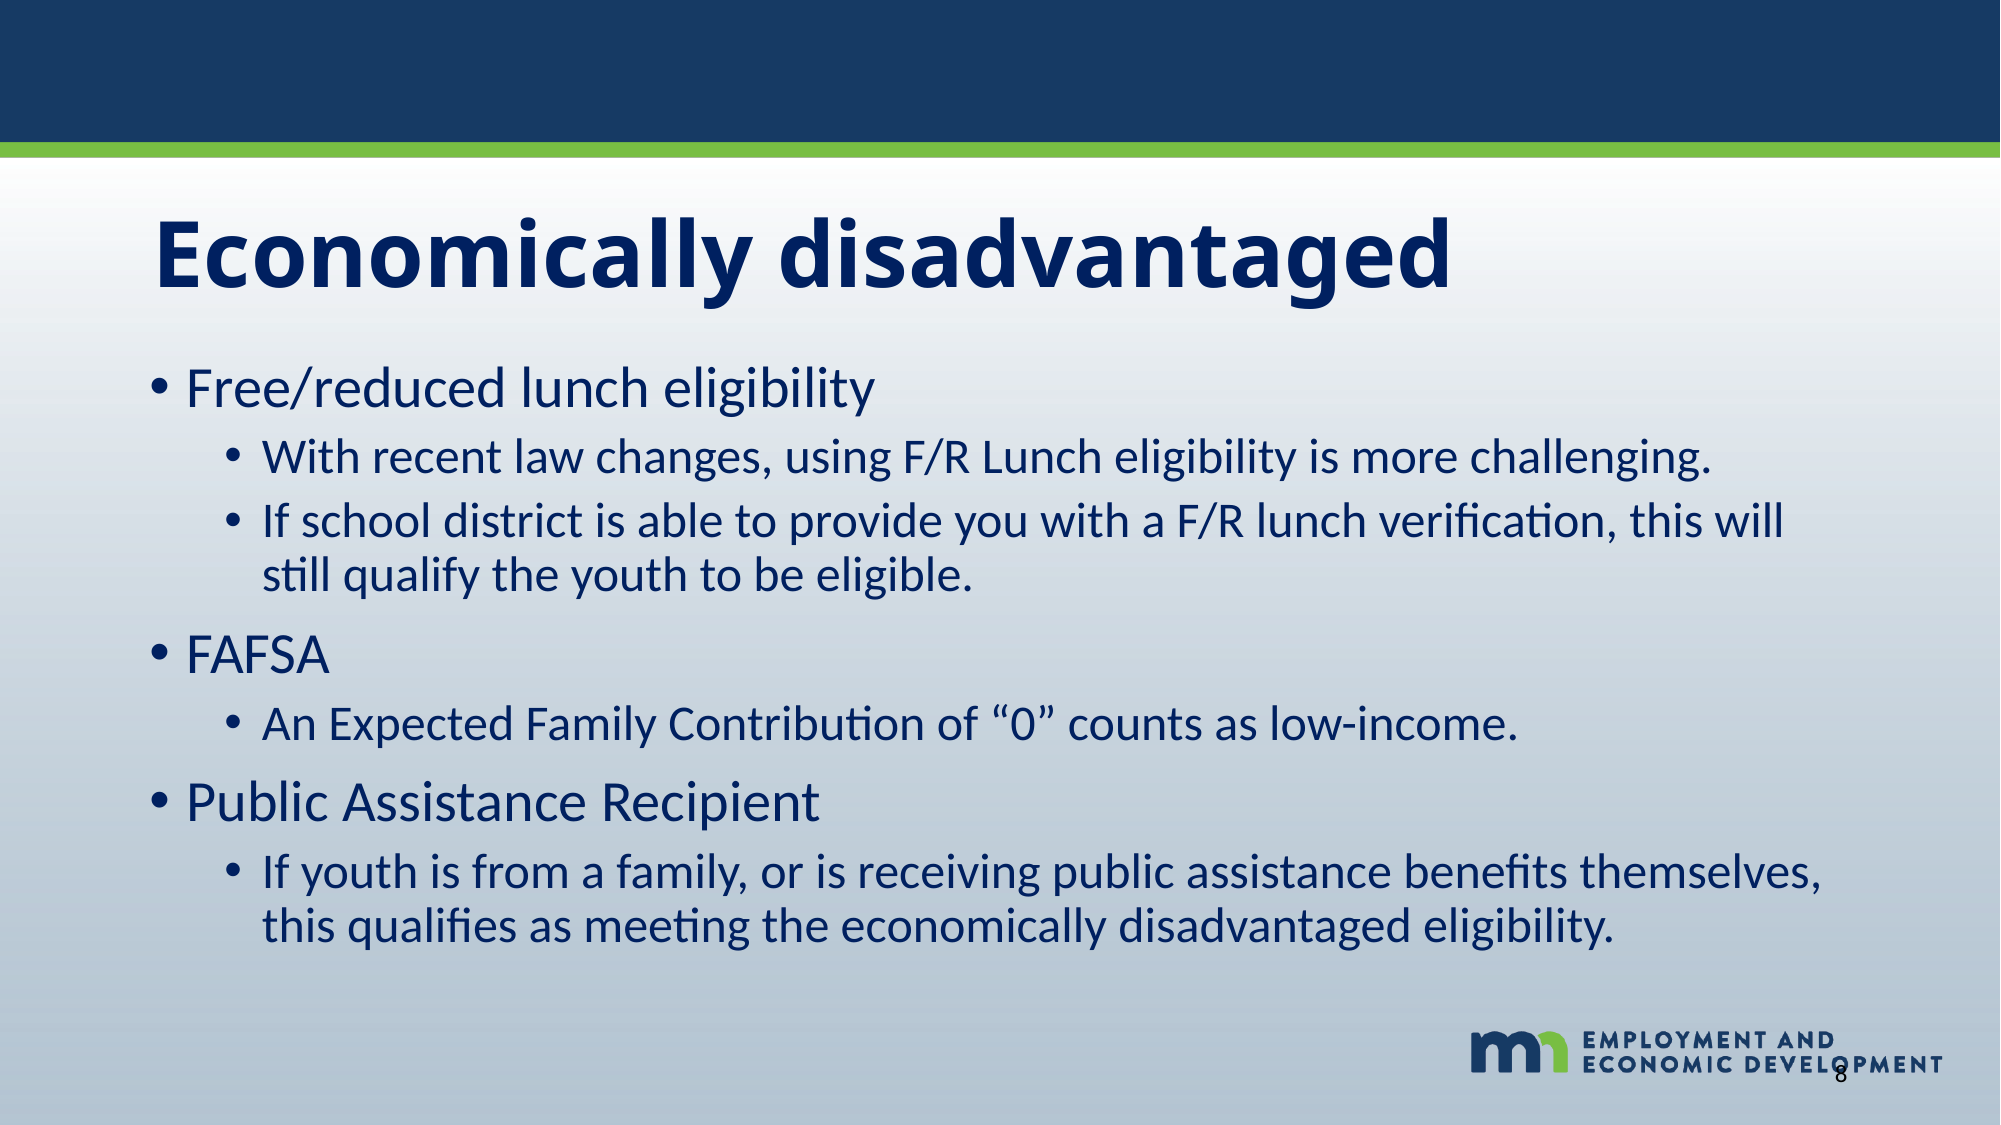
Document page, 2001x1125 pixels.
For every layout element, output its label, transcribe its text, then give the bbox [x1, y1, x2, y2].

picture [0, 0, 2000, 1125]
title Economically disadvantaged [137, 149, 1863, 367]
slide_number 8 [1412, 1042, 1863, 1103]
list Free/reduced lunch eligibility With recent law changes, using F/R Lunch eligibility is more challenging. If school district is able to provide you with a F/R lunch verification, this will still qualify the youth to be eligible. FAFSA An Expected Family Contribution of “0” counts as low-income. Public Assistance Recipient If youth is from a family, or is receiving public assistance benefits themselves, this qualifies as meeting the economically disadvantaged eligibility. [134, 349, 1860, 1064]
